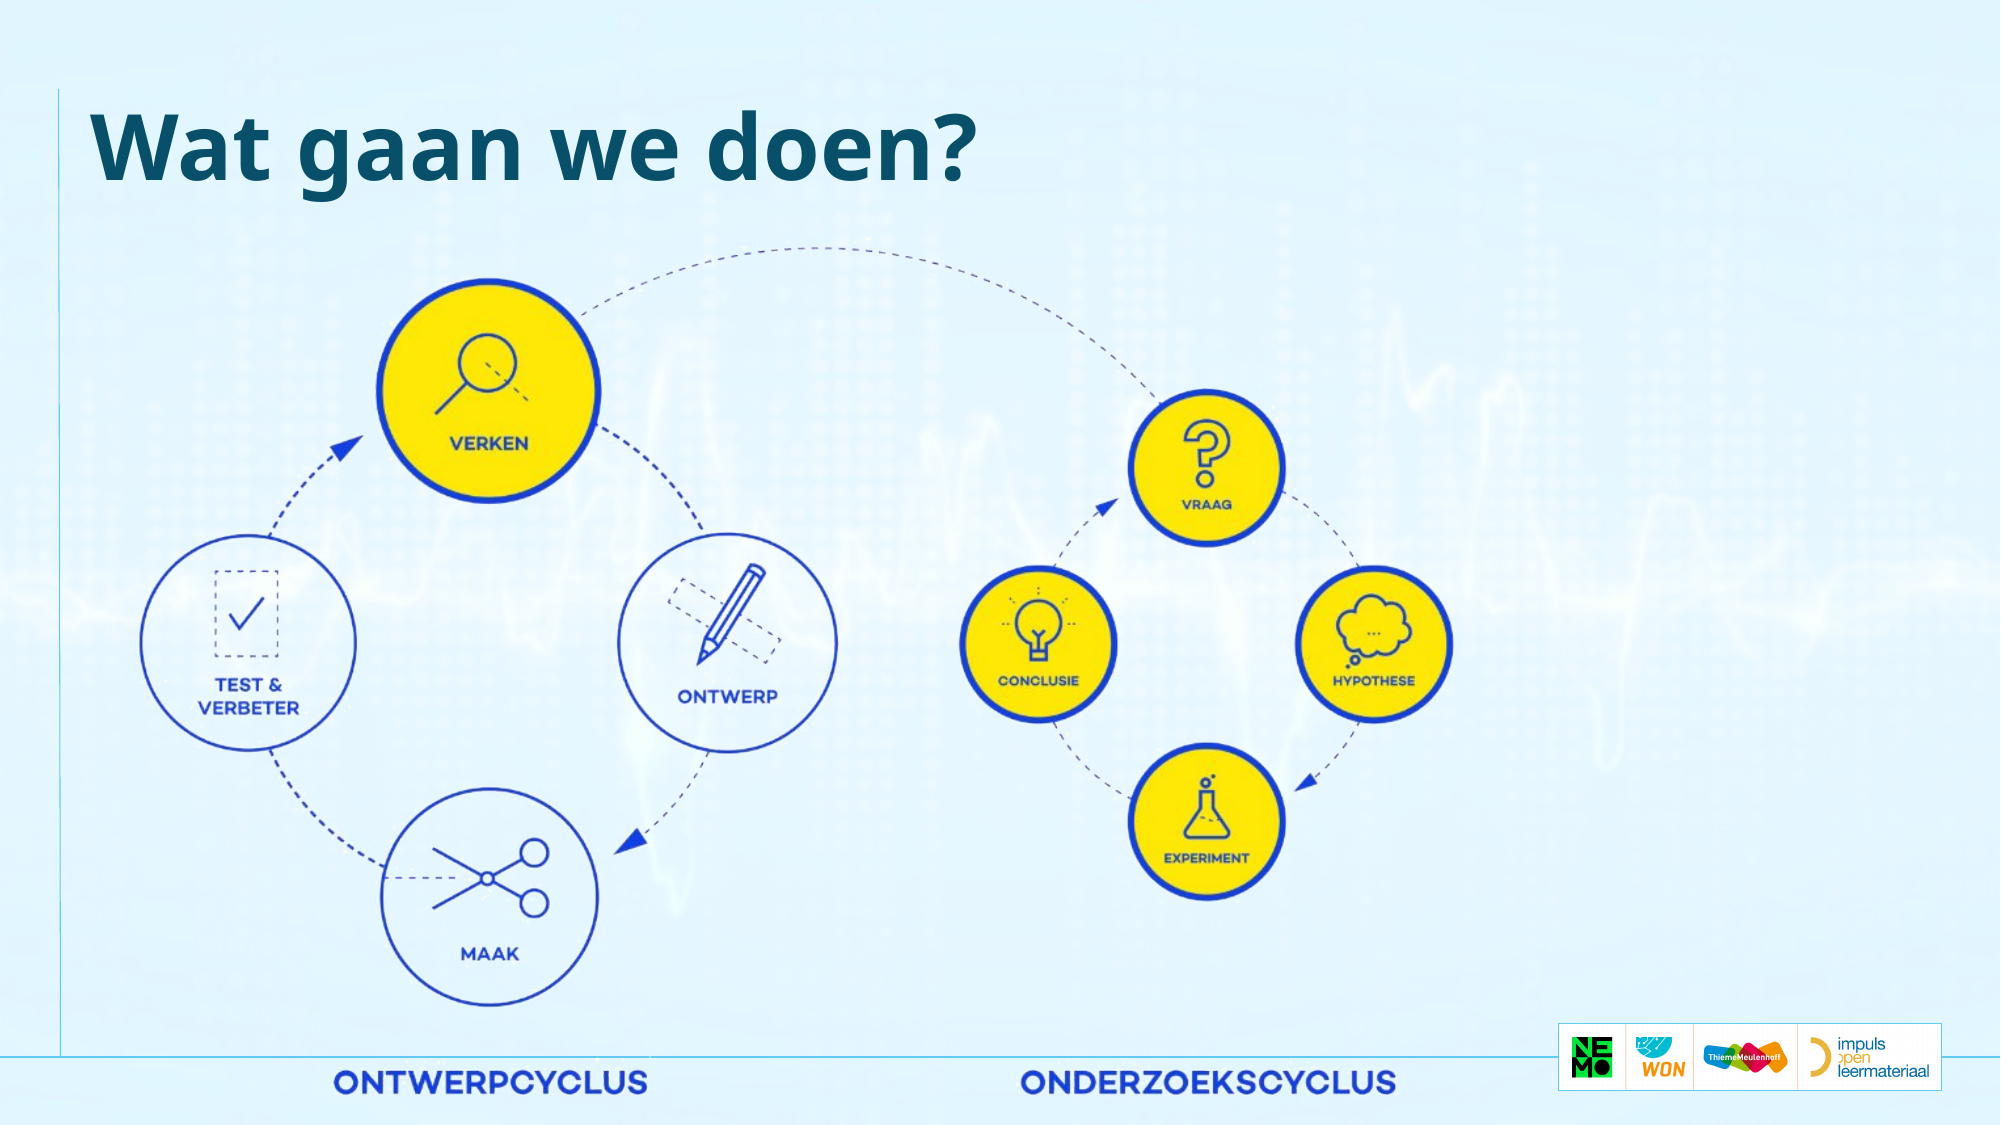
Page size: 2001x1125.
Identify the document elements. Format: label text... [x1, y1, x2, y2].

title Wat gaan we doen? [90, 89, 1910, 247]
picture [1559, 1024, 1941, 1090]
picture [86, 192, 1512, 1125]
